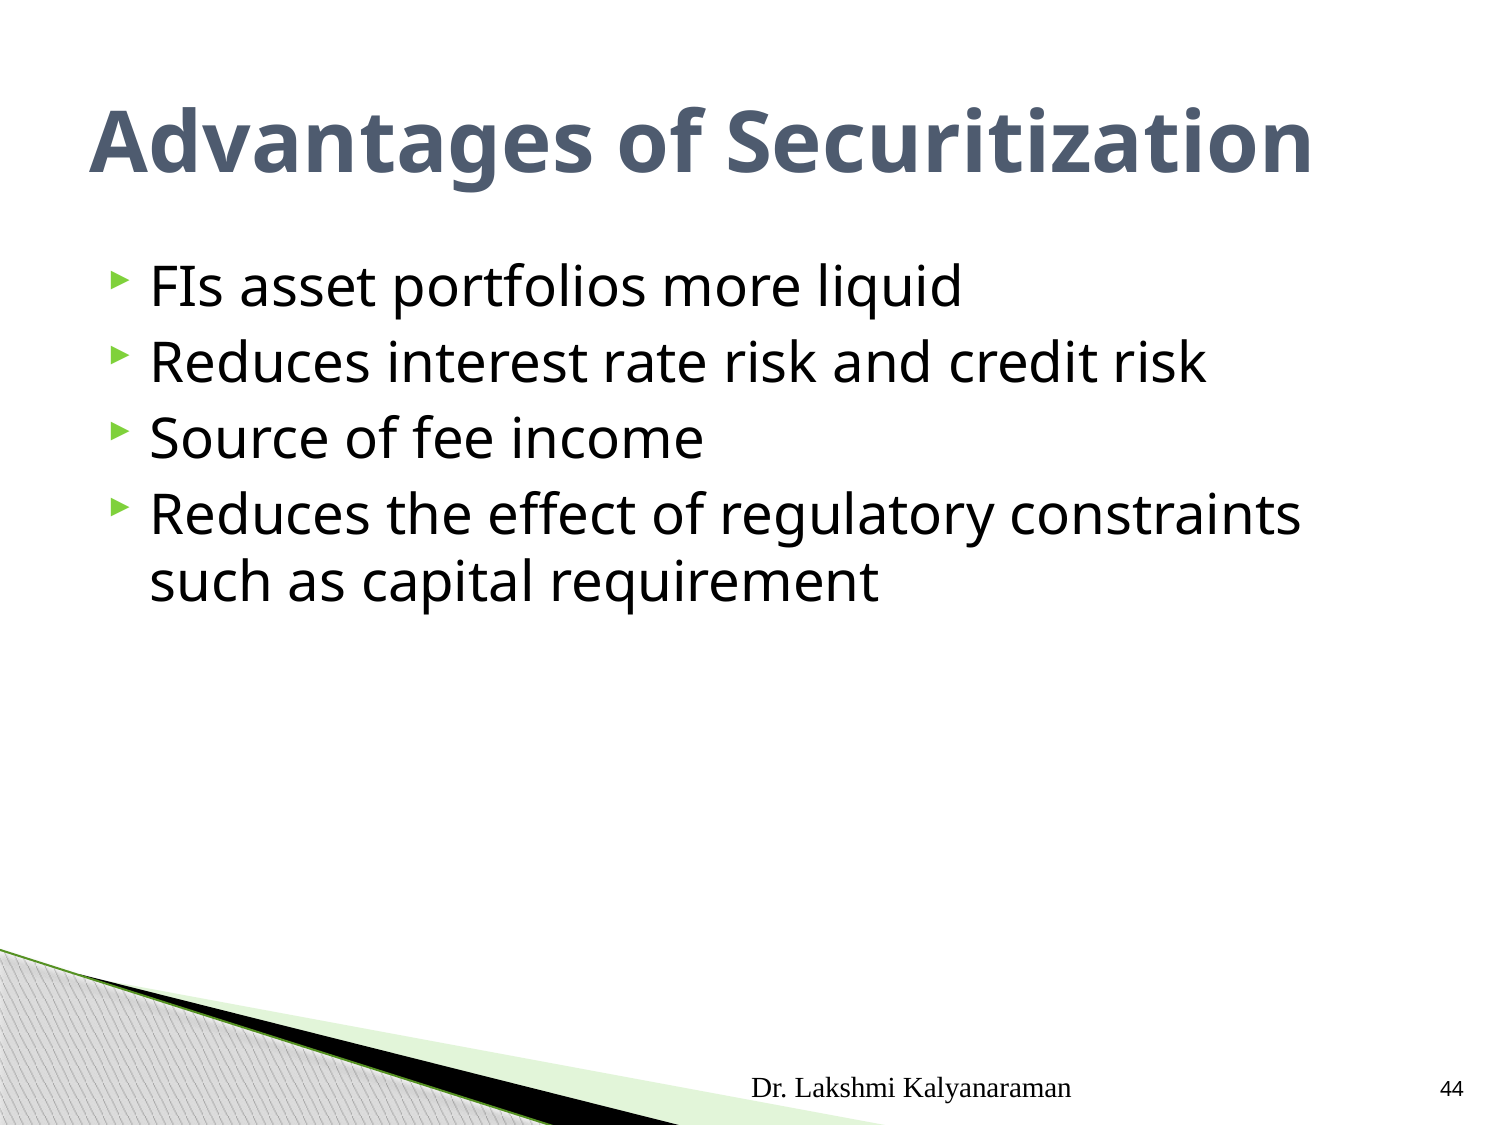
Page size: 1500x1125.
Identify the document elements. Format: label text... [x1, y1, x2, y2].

footer Dr. Lakshmi Kalyanaraman [718, 1051, 1105, 1112]
title Advantages of Securitization [75, 45, 1425, 233]
list FIs asset portfolios more liquid Reduces interest rate risk and credit risk Source of fee income Reduces the effect of regulatory constraints such as capital requirement [75, 243, 1425, 986]
slide_number 44 [1418, 1051, 1479, 1112]
